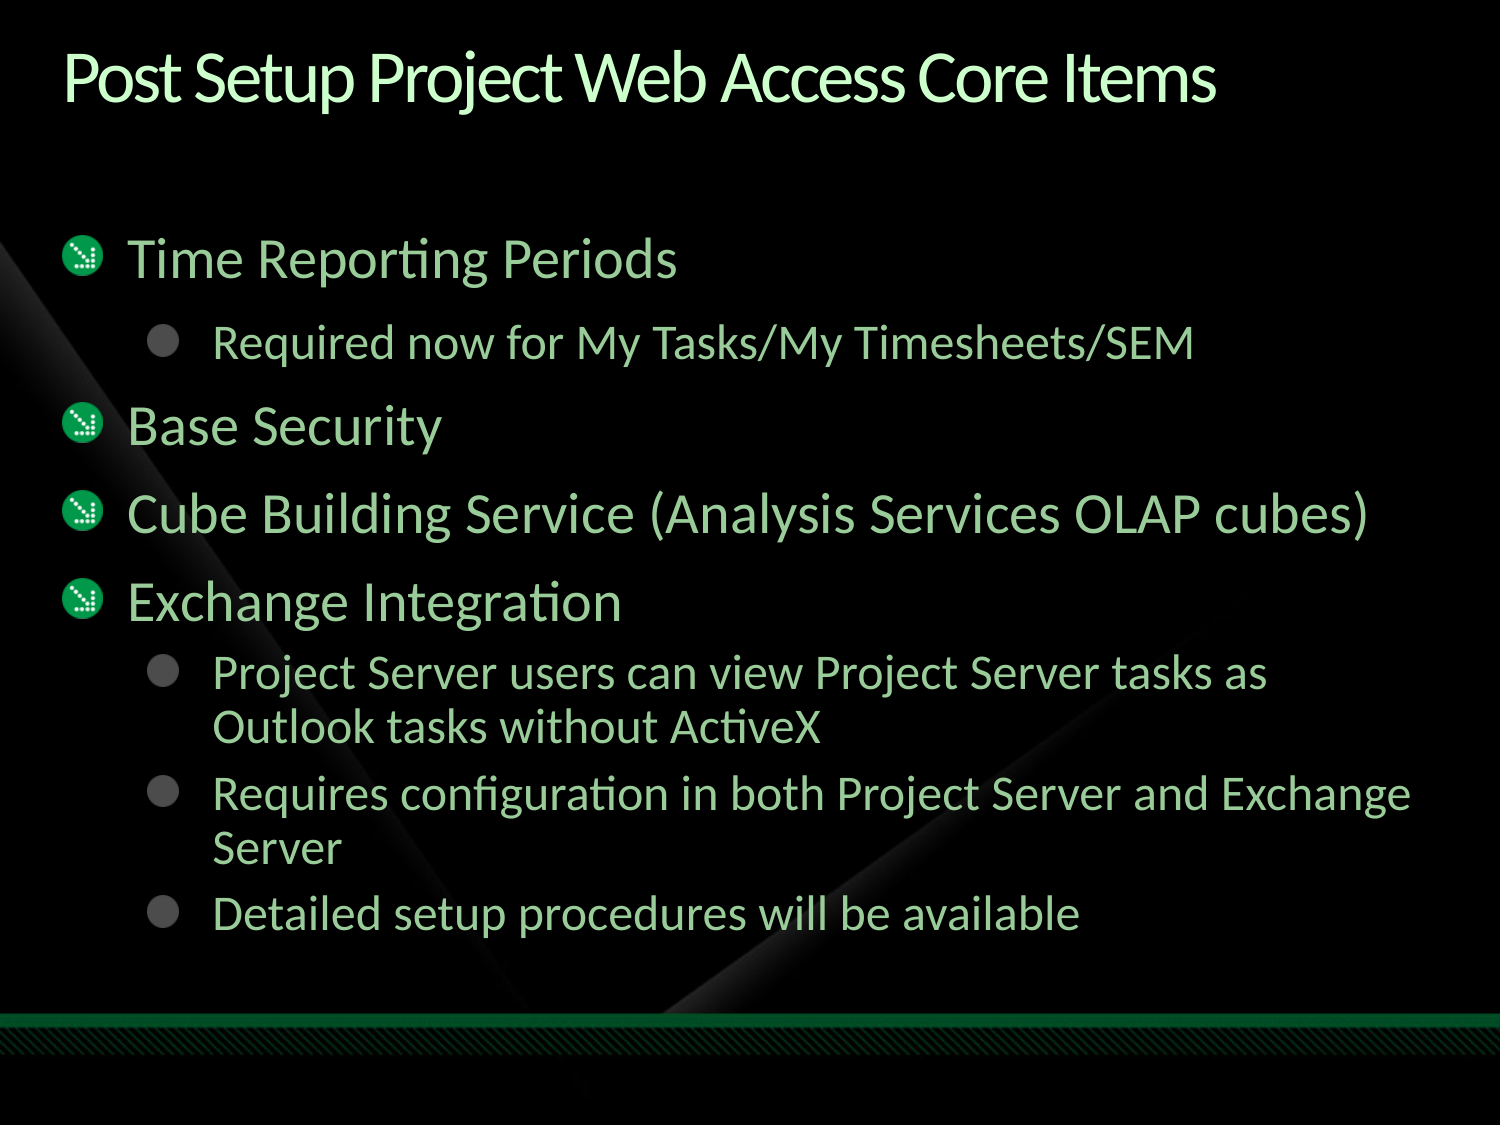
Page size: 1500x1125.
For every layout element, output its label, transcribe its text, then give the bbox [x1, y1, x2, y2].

list Time Reporting Periods Required now for My Tasks/My Timesheets/SEM Base Security Cube Building Service (Analysis Services OLAP cubes) Exchange Integration Project Server users can view Project Server tasks as Outlook tasks without ActiveX Requires configuration in both Project Server and Exchange Server Detailed setup procedures will be available [62, 228, 1438, 592]
title Post Setup Project Web Access Core Items [62, 37, 1438, 147]
picture [0, 0, 1500, 1125]
